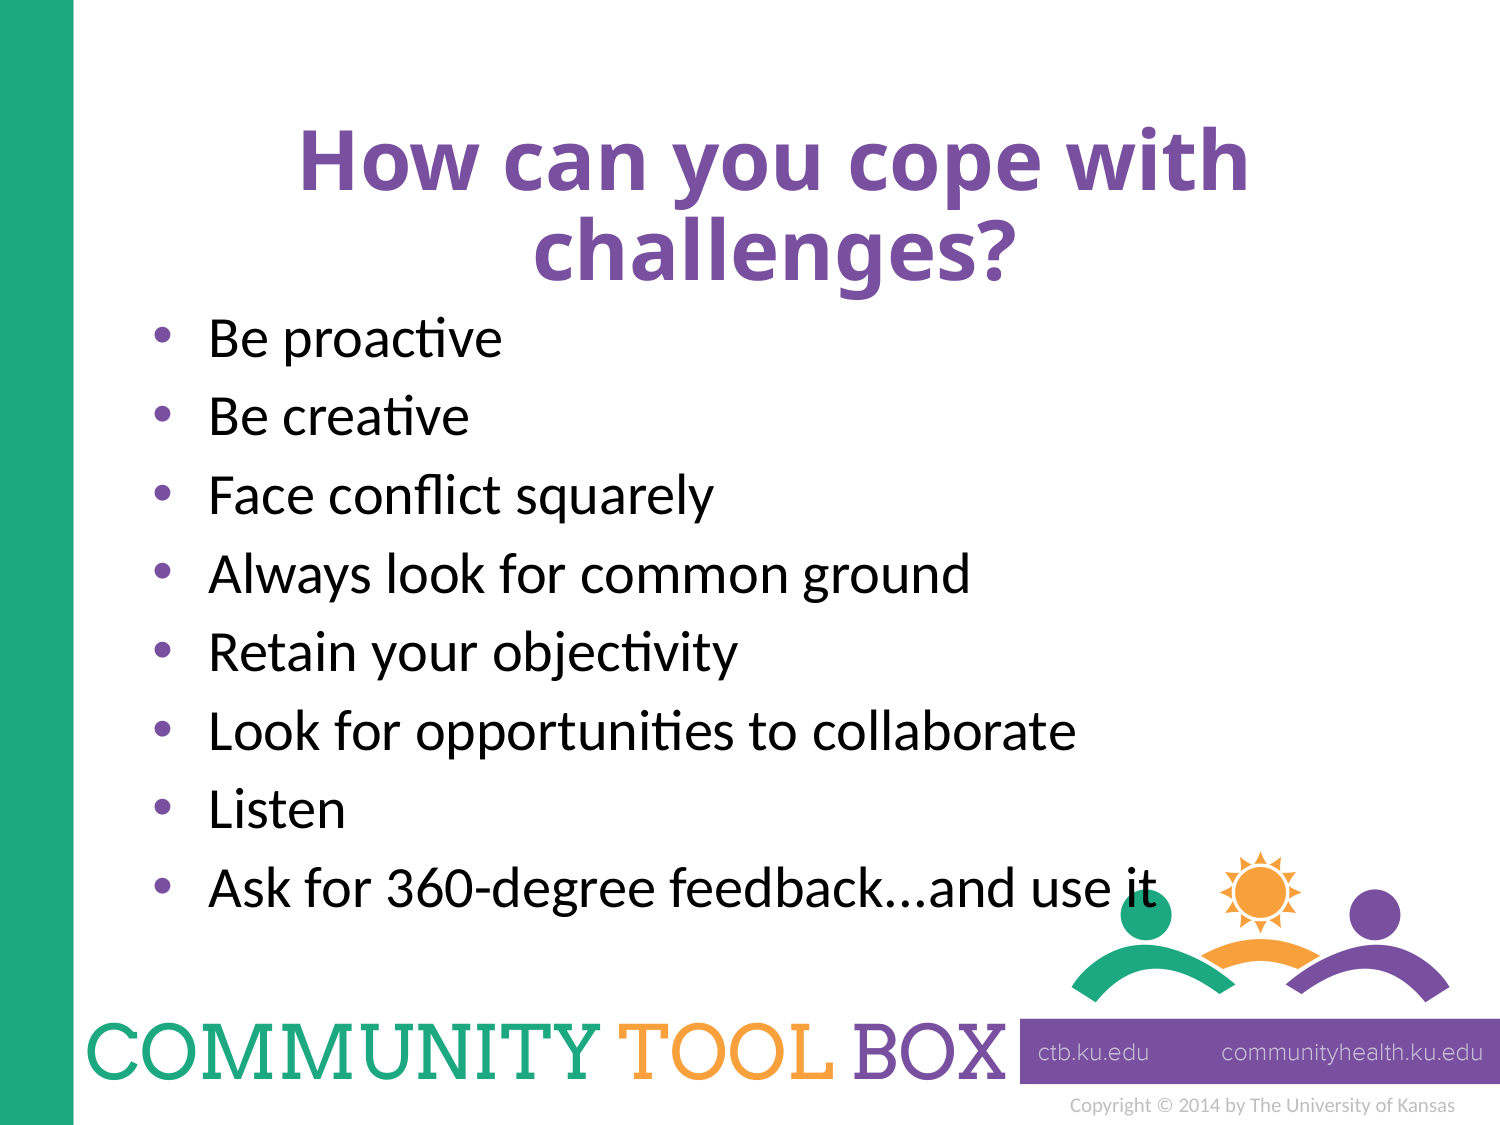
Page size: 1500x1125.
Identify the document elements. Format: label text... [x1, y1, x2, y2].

picture [0, 0, 1500, 1125]
title How can you cope with challenges? [128, 99, 1422, 318]
list Be proactive Be creative Face conflict squarely Always look for common ground Retain your objectivity Look for opportunities to collaborate Listen Ask for 360-degree feedback...and use it [137, 299, 1422, 963]
